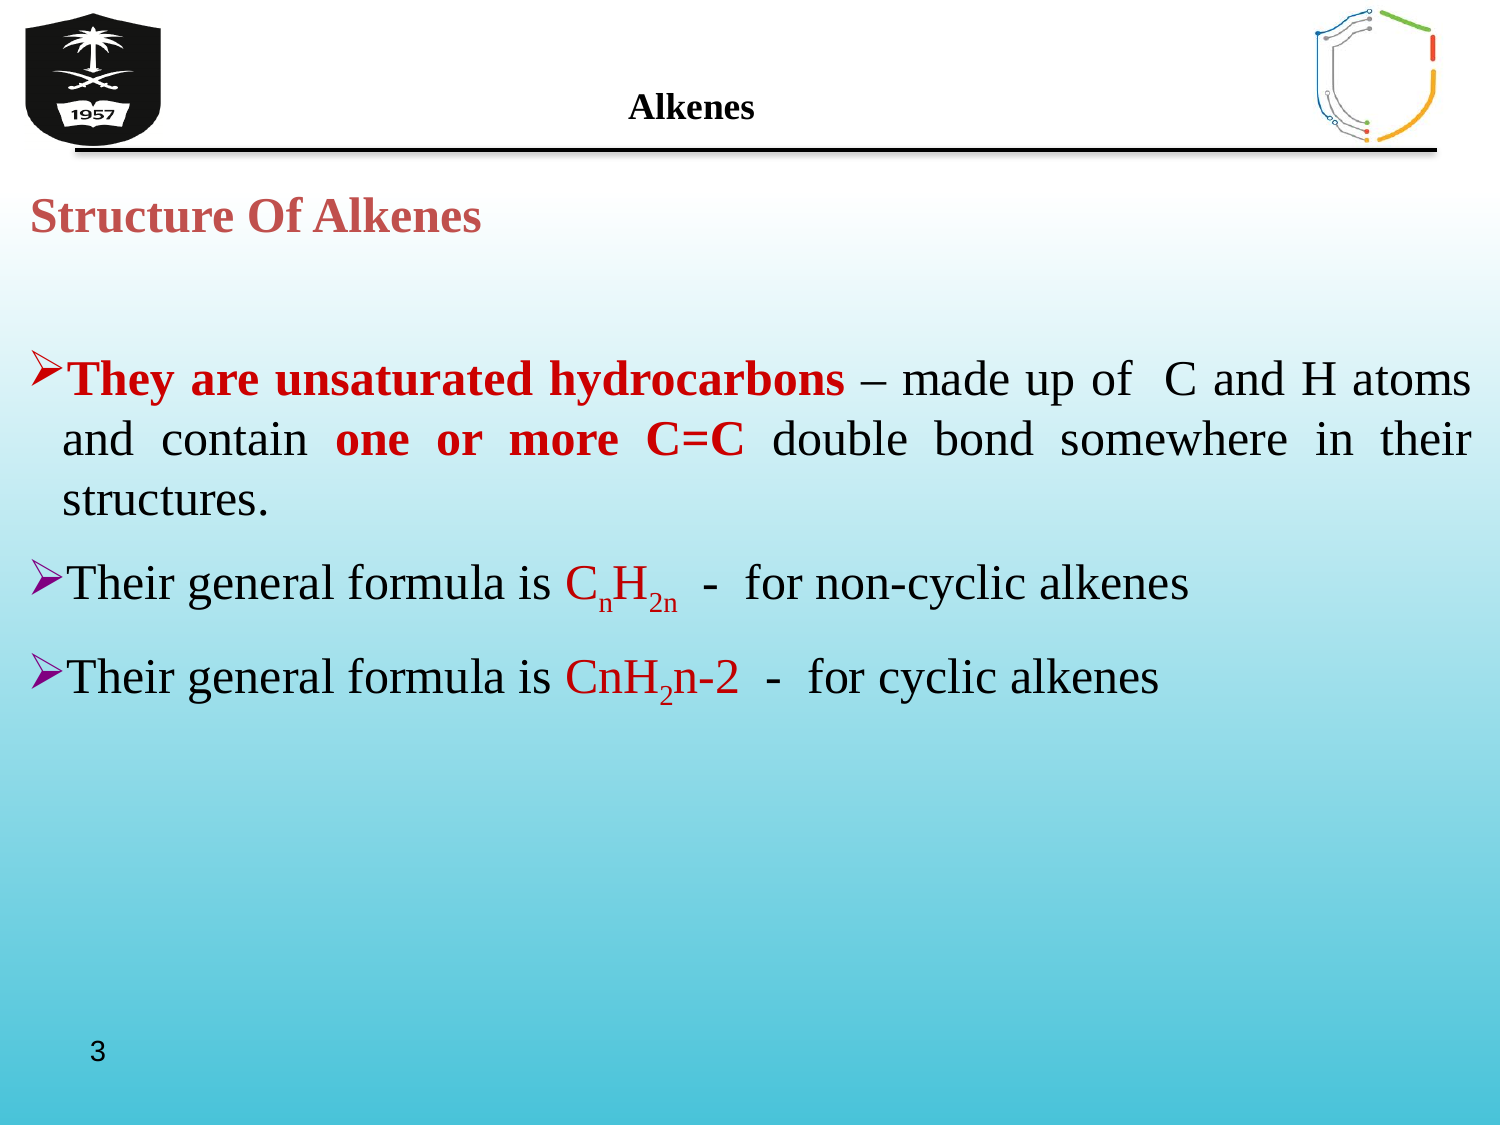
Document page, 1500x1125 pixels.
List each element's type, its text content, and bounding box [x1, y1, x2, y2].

text_box Structure Of Alkenes [0, 174, 510, 250]
text_box Alkenes [613, 74, 771, 135]
picture [24, 12, 163, 151]
text_box They are unsaturated hydrocarbons – made up of C and H atoms and contain one or more C=C double bond somewhere in their structures. Their general formula is CnH2n - for non-cyclic alkenes Their general formula is CnH2n-2 - for cyclic alkenes [12, 337, 1488, 804]
picture [1287, 0, 1463, 165]
text_box 3 [75, 1024, 425, 1103]
